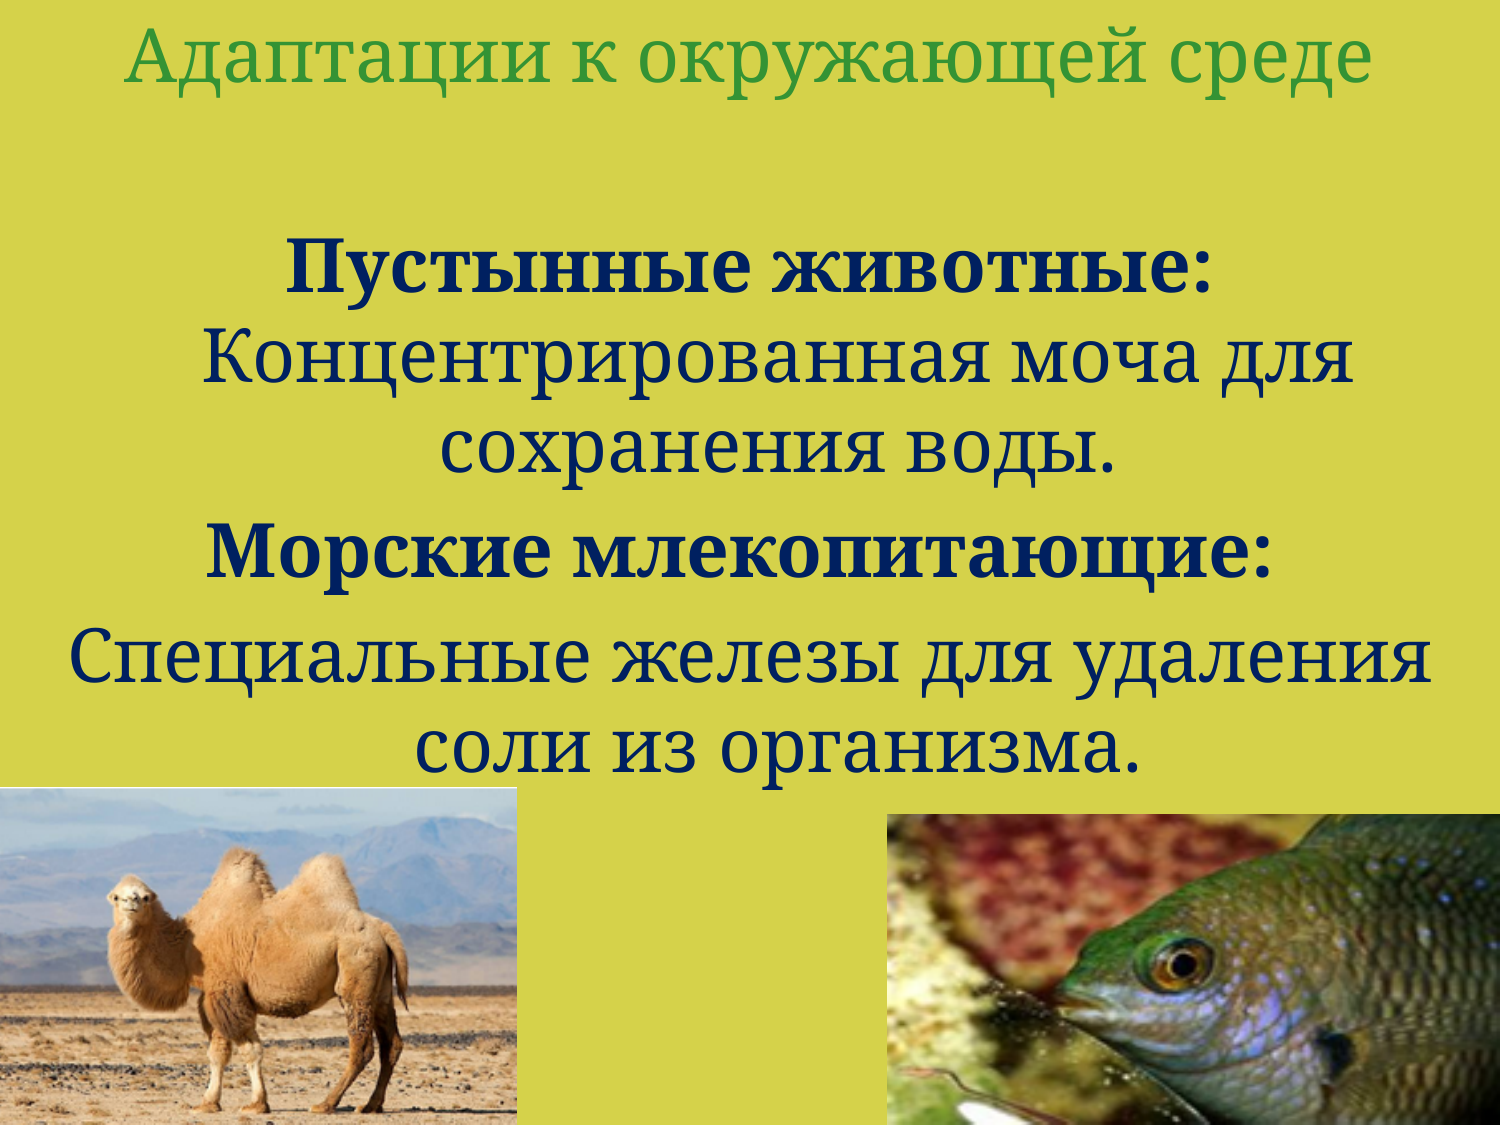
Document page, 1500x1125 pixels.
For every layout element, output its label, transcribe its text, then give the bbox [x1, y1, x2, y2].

picture [0, 787, 517, 1125]
picture [887, 814, 1500, 1125]
list Адаптации к окружающей среде Пустынные животные: Концентрированная моча для сохранения воды. Морские млекопитающие: Специальные железы для удаления соли из организма. [0, 0, 1500, 1125]
